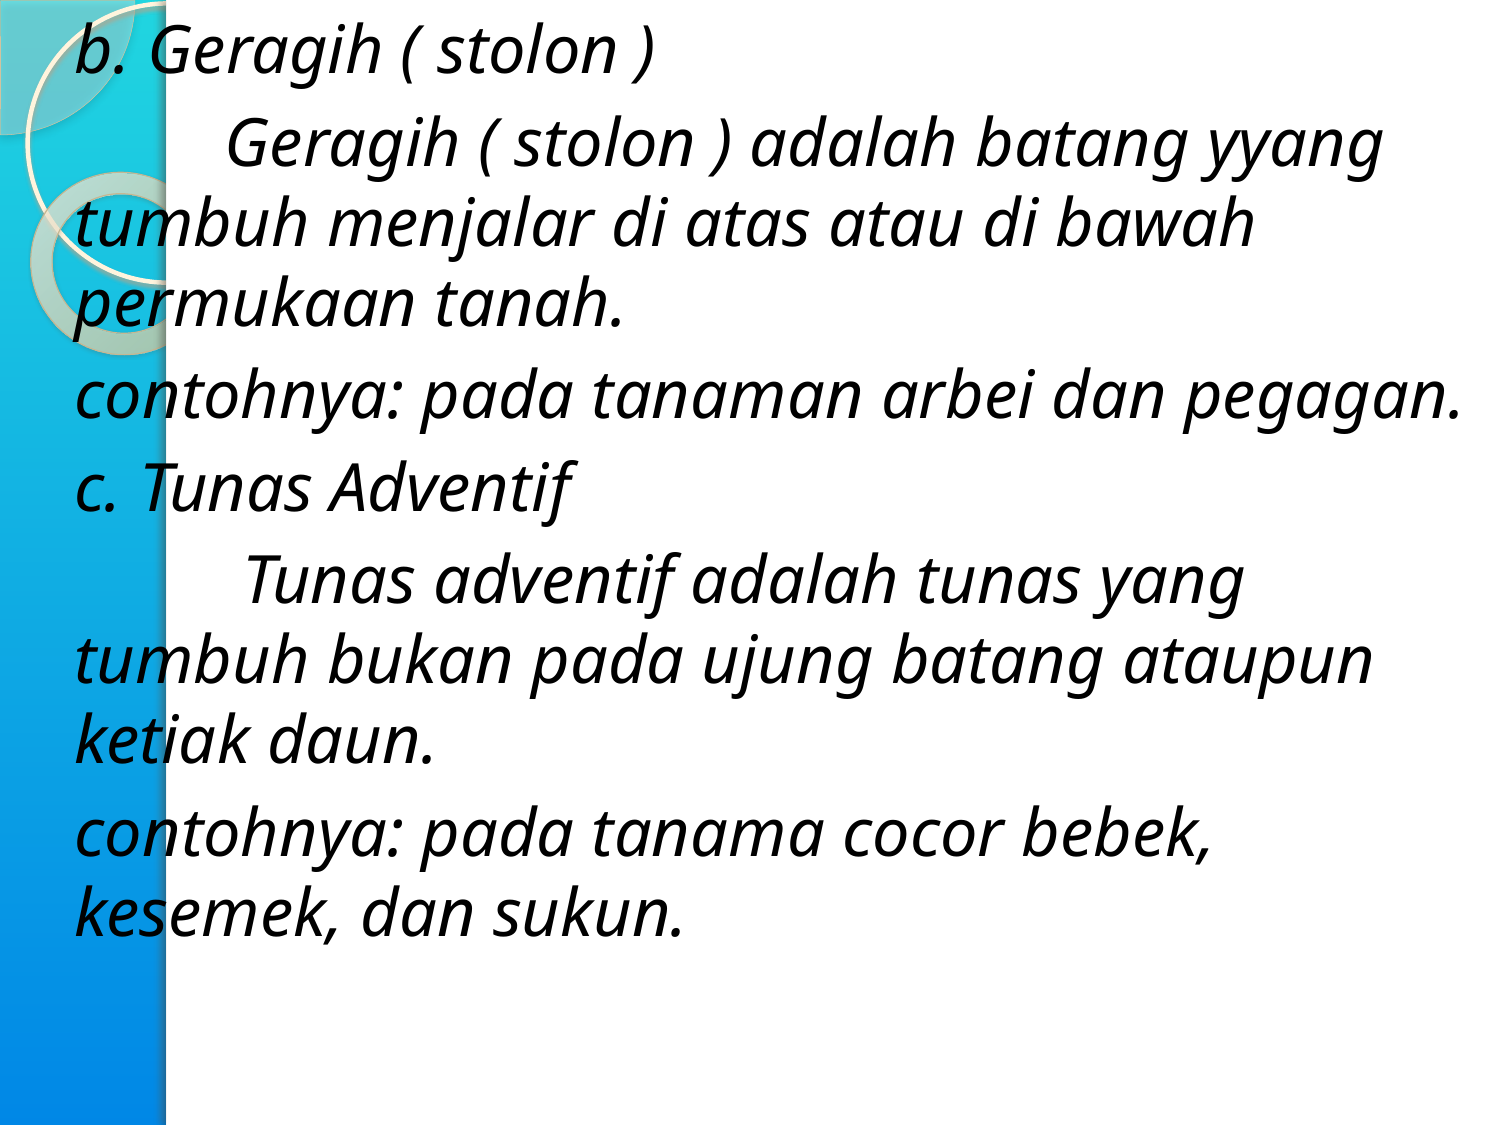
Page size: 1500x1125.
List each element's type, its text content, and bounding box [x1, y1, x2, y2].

list b. Geragih ( stolon ) Geragih ( stolon ) adalah batang yyang tumbuh menjalar di atas atau di bawah permukaan tanah. contohnya: pada tanaman arbei dan pegagan. c. Tunas Adventif Tunas adventif adalah tunas yang tumbuh bukan pada ujung batang ataupun ketiak daun. contohnya: pada tanama cocor bebek, kesemek, dan sukun. [0, 0, 1500, 1125]
